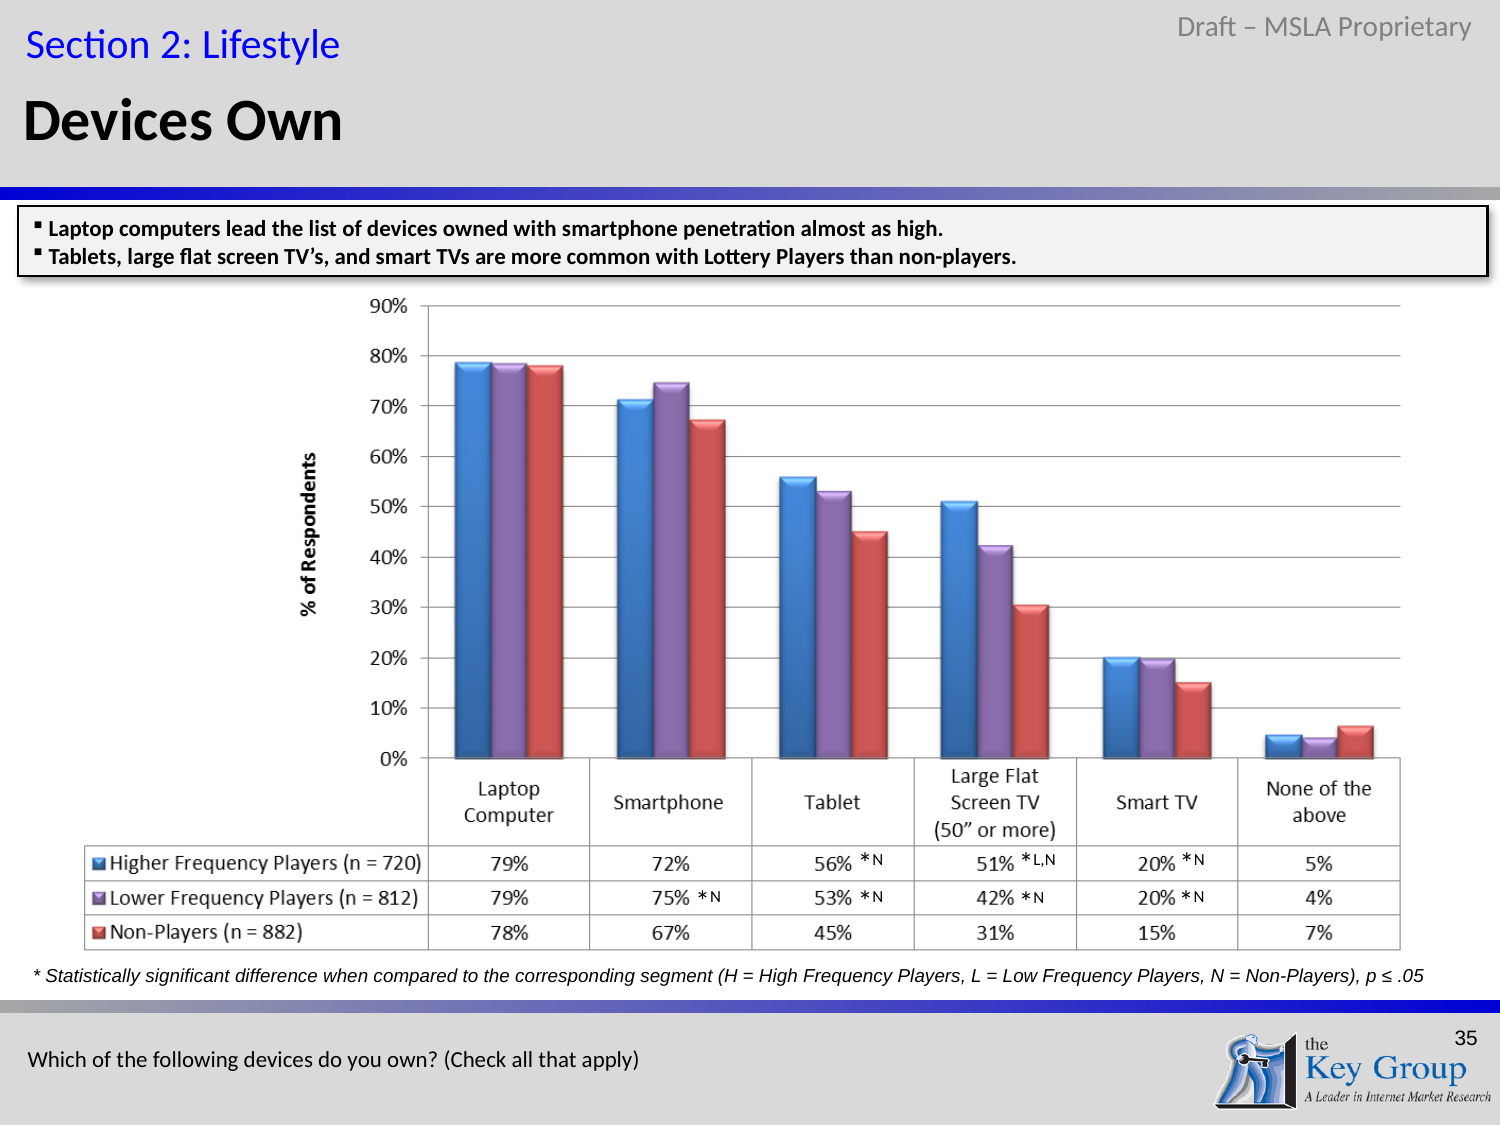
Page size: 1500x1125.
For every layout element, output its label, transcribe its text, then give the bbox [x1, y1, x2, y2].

picture [46, 280, 1424, 961]
text_box * Statistically significant difference when compared to the corresponding segment (H = High Frequency Players, L = Low Frequency Players, N = Non-Players), p ≤ .05 [0, 956, 1438, 1016]
text_box Draft – MSLA Proprietary [1162, 0, 1500, 50]
list Section 2: Lifestyle [10, 9, 1500, 72]
list Which of the following devices do you own? (Check all that apply) [12, 1037, 1188, 1086]
picture [1212, 1017, 1500, 1111]
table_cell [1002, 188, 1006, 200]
text_box Laptop computers lead the list of devices owned with smartphone penetration almost as high. Tablets, large flat screen TV’s, and smart TVs are more common with Lottery Players than non-players. [18, 206, 1488, 277]
list Devices Own [8, 72, 1500, 161]
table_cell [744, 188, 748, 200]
table_cell 47% [920, 188, 925, 200]
